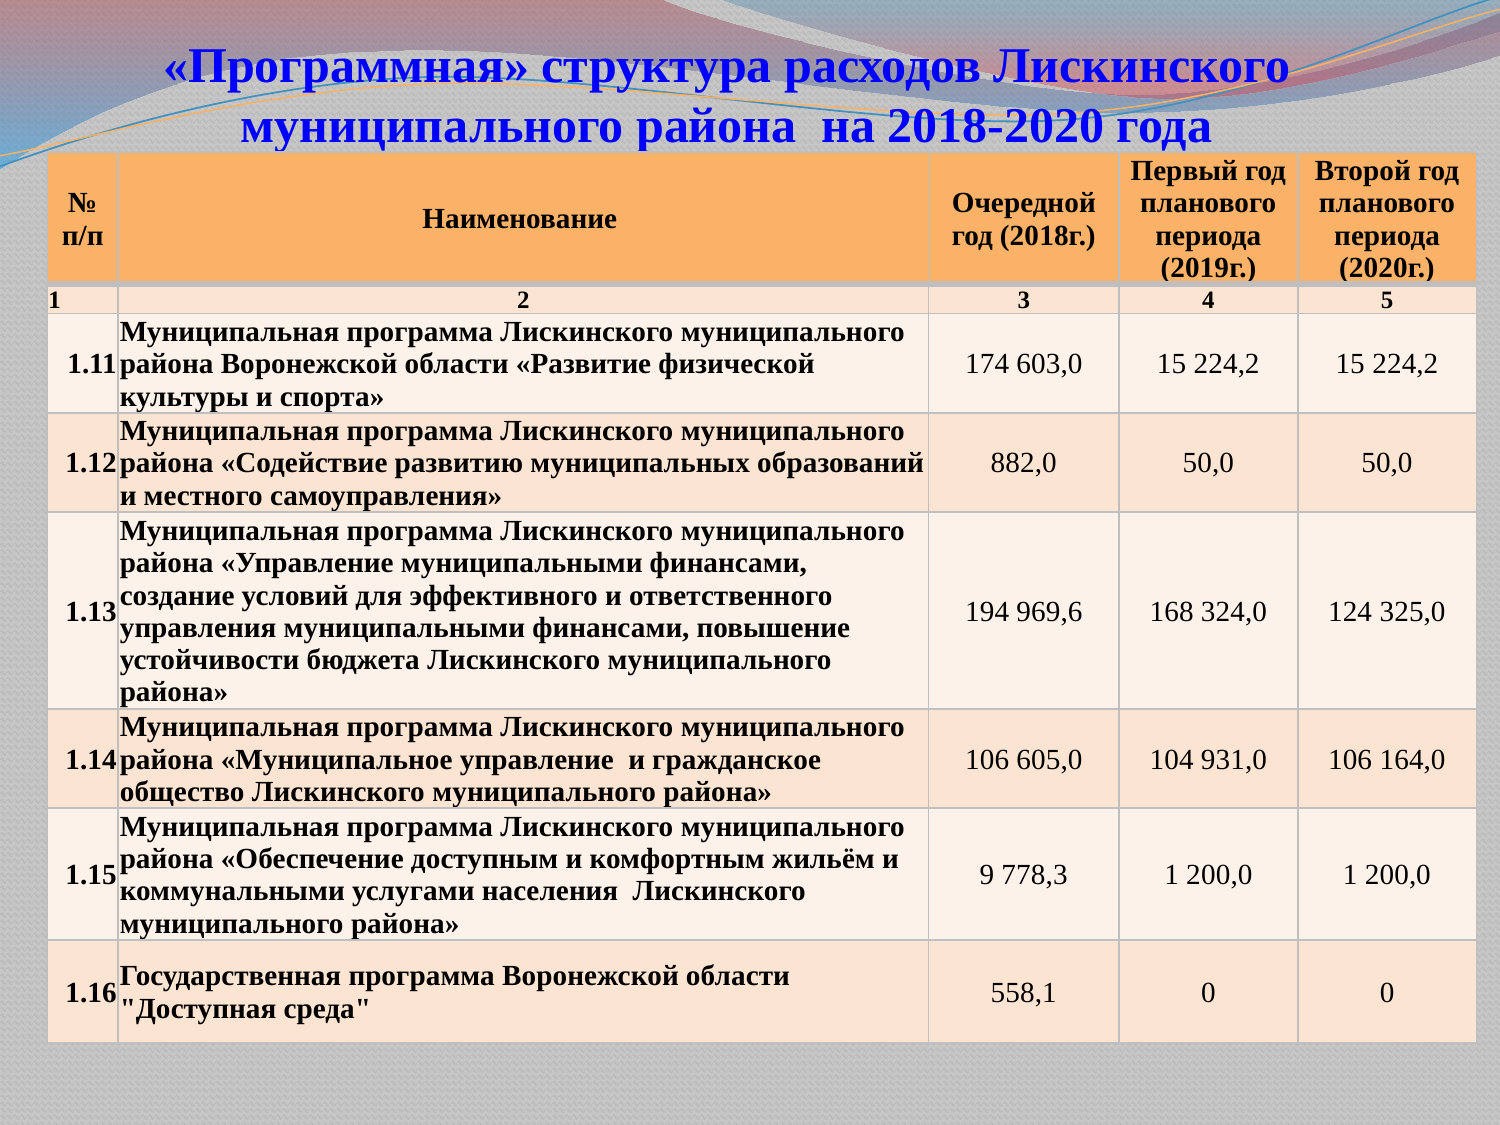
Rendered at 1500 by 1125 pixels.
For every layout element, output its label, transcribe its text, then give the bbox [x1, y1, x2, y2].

table_cell 9 778,3 [929, 809, 1118, 939]
table_cell 104 931,0 [1120, 710, 1297, 807]
table_cell 1 200,0 [1299, 809, 1476, 939]
table_cell 50,0 [1120, 414, 1297, 511]
table_cell 4 [1120, 287, 1297, 313]
table_cell 15 224,2 [1120, 314, 1297, 412]
table_cell 1.15 [48, 809, 117, 939]
table_cell 168 324,0 [1120, 513, 1297, 708]
table_cell 882,0 [929, 414, 1118, 511]
table_cell 1.12 [48, 414, 117, 511]
table_cell 0 [1299, 941, 1476, 1042]
table_header Наименование [119, 153, 928, 281]
table_cell 2 [119, 287, 928, 313]
table_cell Муниципальная программа Лискинского муниципального района «Управление муниципальными финансами, создание условий для эффективного и ответственного управления муниципальными финансами, повышение устойчивости бюджета Лискинского муниципального района» [119, 513, 928, 708]
table_cell 1.16 [48, 941, 117, 1042]
table_header Второй год планового периода (2020г.) [1299, 153, 1476, 281]
table_cell 0 [1120, 941, 1297, 1042]
table_cell 558,1 [929, 941, 1118, 1042]
table_cell 1.11 [48, 314, 117, 412]
table_cell 106 605,0 [929, 710, 1118, 807]
table_cell 3 [929, 287, 1118, 313]
table_cell 15 224,2 [1299, 314, 1476, 412]
table_cell Государственная программа Воронежской области "Доступная среда" [119, 941, 928, 1042]
table_cell Муниципальная программа Лискинского муниципального района Воронежской области «Развитие физической культуры и спорта» [119, 314, 928, 412]
table_cell 106 164,0 [1299, 710, 1476, 807]
table_cell 1 [48, 287, 117, 313]
table_cell 1 200,0 [1120, 809, 1297, 939]
table_cell 1.14 [48, 710, 117, 807]
table_cell Муниципальная программа Лискинского муниципального района «Содействие развитию муниципальных образований и местного самоуправления» [119, 414, 928, 511]
table_header Очередной год (2018г.) [929, 153, 1118, 281]
table_cell 1.13 [48, 513, 117, 708]
table_cell 174 603,0 [929, 314, 1118, 412]
table_header Первый год планового периода (2019г.) [1120, 153, 1297, 281]
table_cell 124 325,0 [1299, 513, 1476, 708]
table_header № п/п [48, 153, 117, 281]
table_cell 5 [1299, 287, 1476, 313]
title «Программная» структура расходов Лискинского муниципального района на 2018-2020 года [35, 35, 1418, 153]
table_cell 50,0 [1299, 414, 1476, 511]
table_cell Муниципальная программа Лискинского муниципального района «Муниципальное управление и гражданское общество Лискинского муниципального района» [119, 710, 928, 807]
table_cell Муниципальная программа Лискинского муниципального района «Обеспечение доступным и комфортным жильём и коммунальными услугами населения Лискинского муниципального района» [119, 809, 928, 939]
table_cell 194 969,6 [929, 513, 1118, 708]
